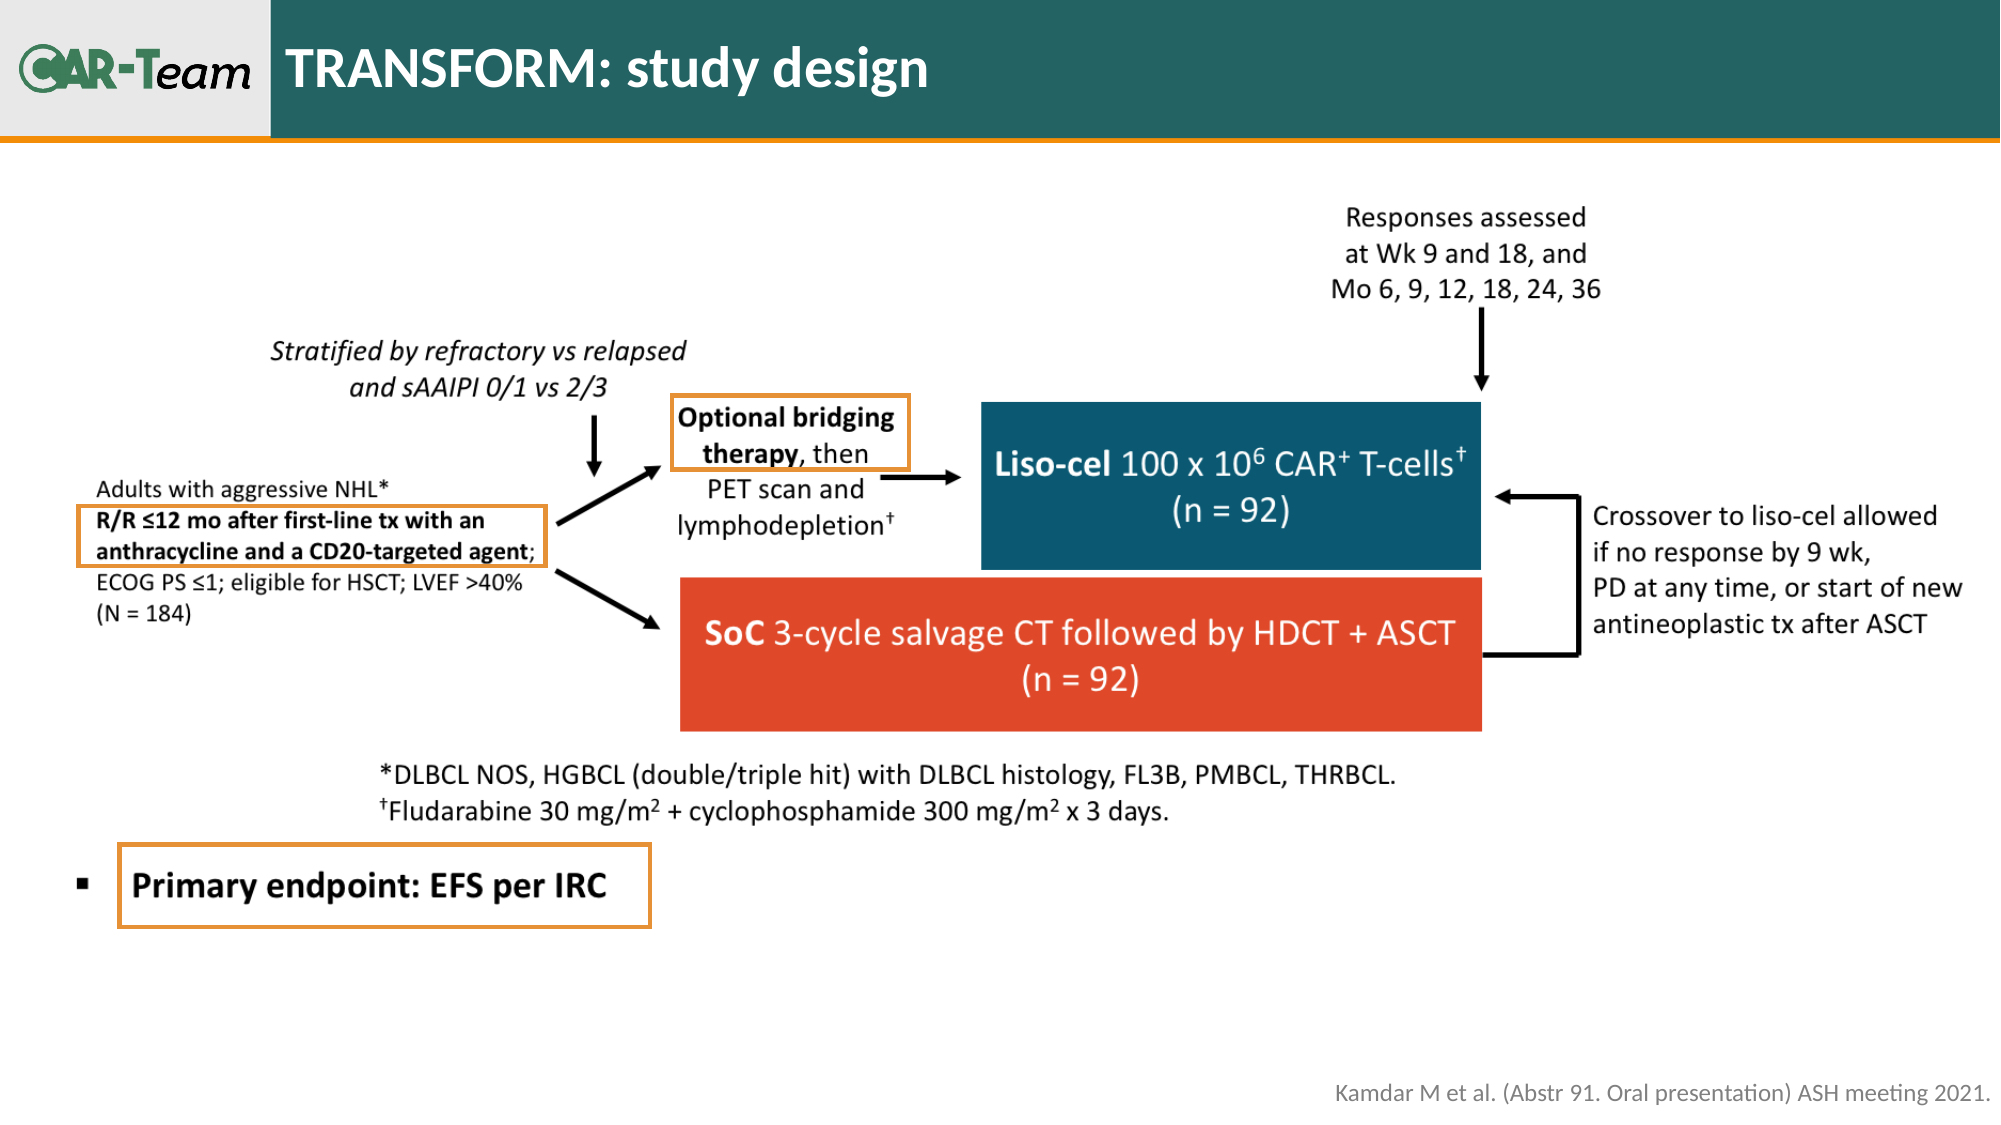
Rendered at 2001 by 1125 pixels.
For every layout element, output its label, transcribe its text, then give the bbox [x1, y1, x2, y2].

picture [19, 44, 250, 93]
text_box Kamdar M et al. (Abstr 91. Oral presentation) ASH meeting 2021. [0, 1057, 2000, 1125]
picture [0, 173, 2000, 952]
title TRANSFORM: study design [270, 0, 2000, 138]
